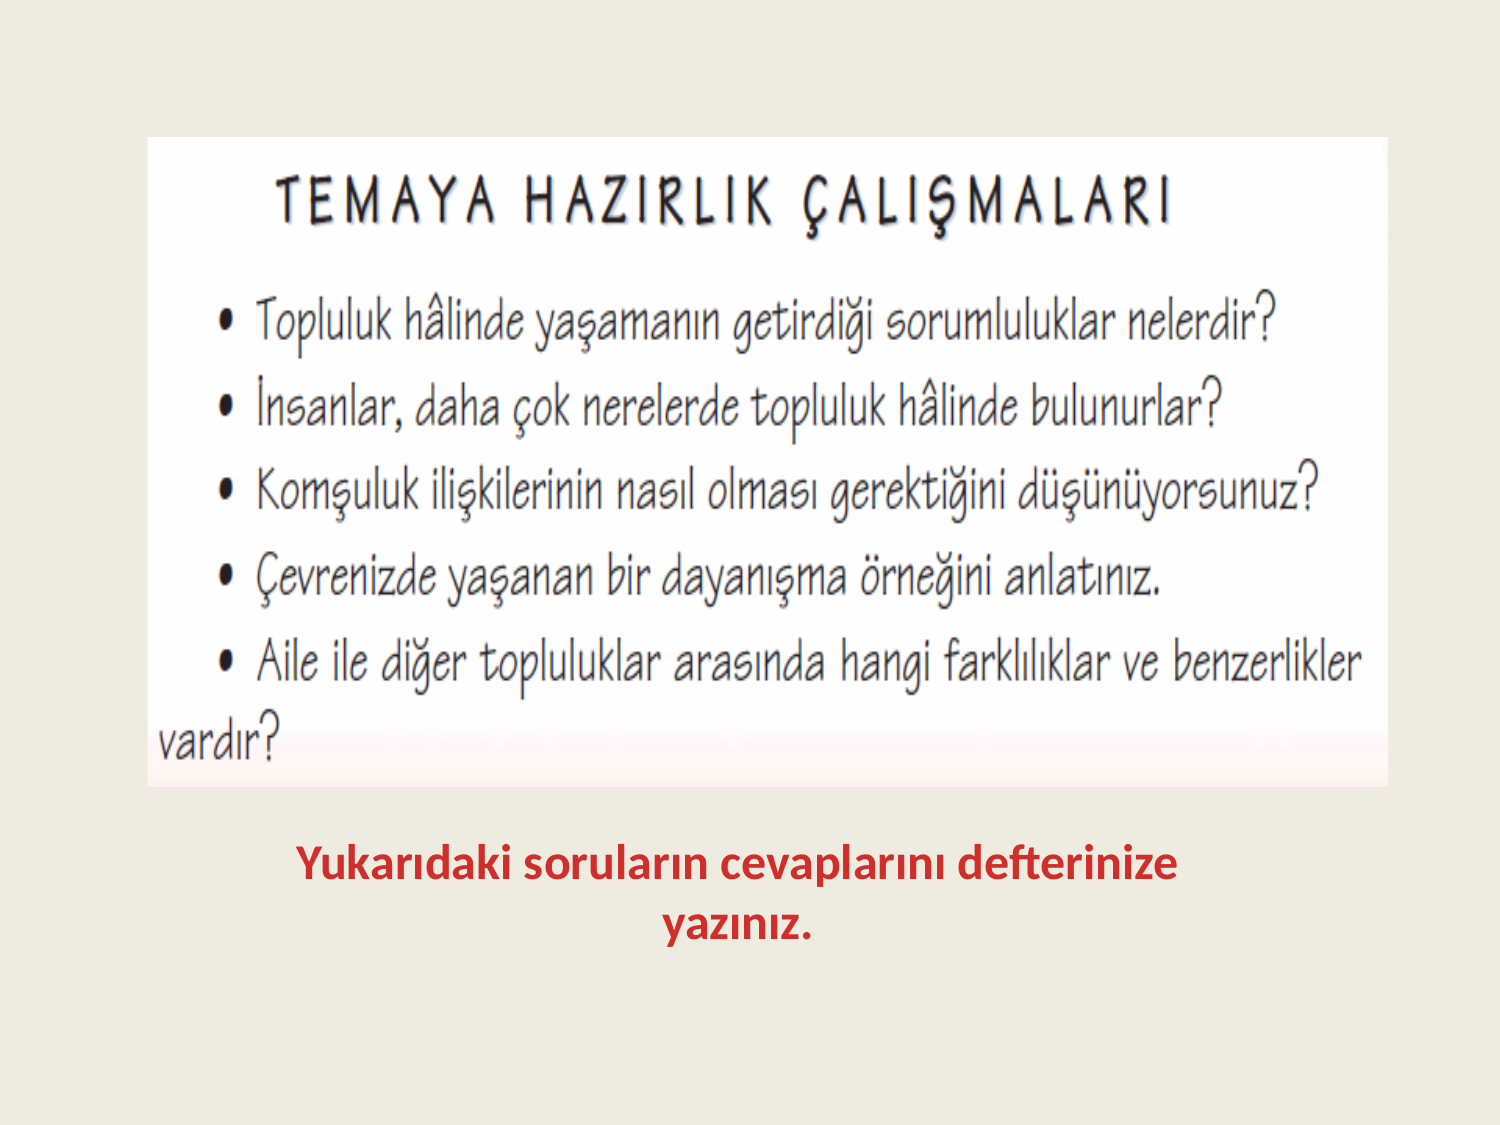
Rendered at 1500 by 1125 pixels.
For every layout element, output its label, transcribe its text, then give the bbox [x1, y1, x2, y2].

text_box Yukarıdaki soruların cevaplarını defterinize yazınız. [242, 822, 1235, 958]
picture [147, 136, 1389, 788]
